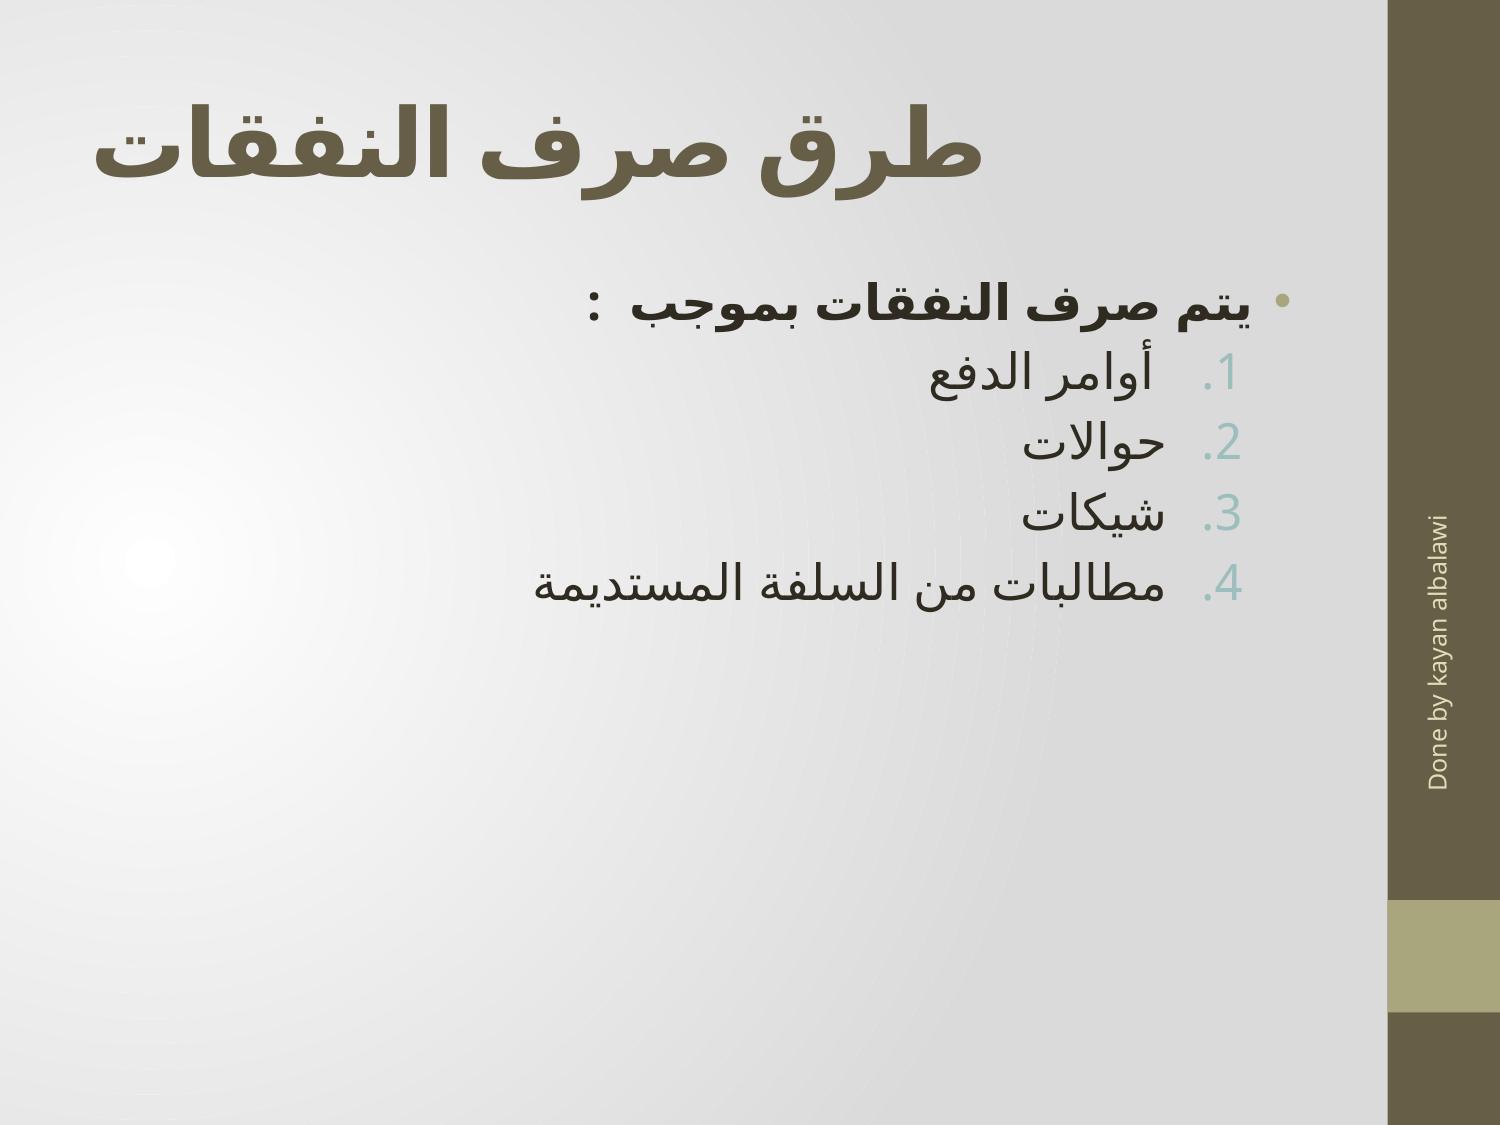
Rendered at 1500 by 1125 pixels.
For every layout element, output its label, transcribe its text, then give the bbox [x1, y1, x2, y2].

title طرق صرف النفقات [75, 45, 1325, 233]
footer Done by kayan albalawi [1408, 500, 1469, 889]
list يتم صرف النفقات بموجب : أوامر الدفع حوالات شيكات مطالبات من السلفة المستديمة [75, 262, 1325, 1050]
